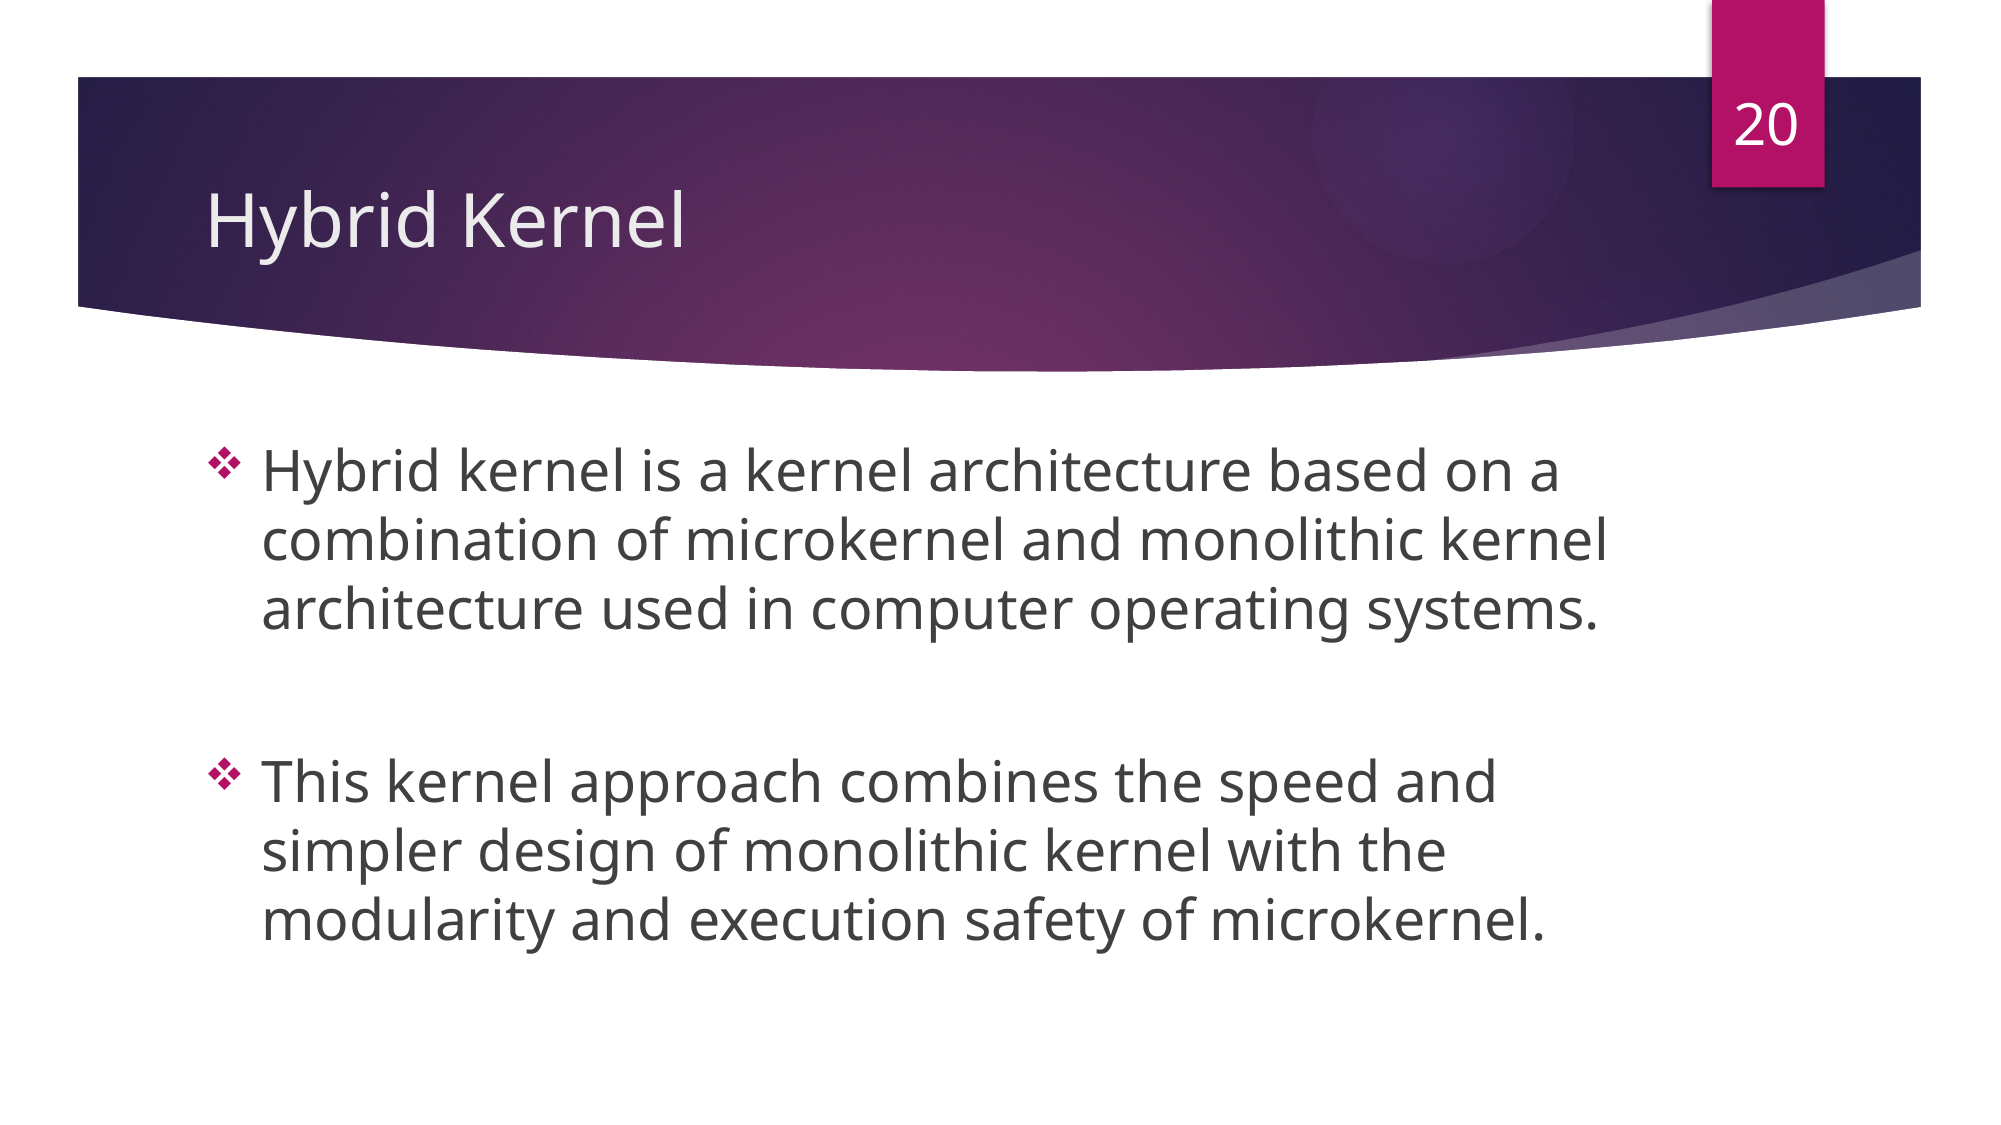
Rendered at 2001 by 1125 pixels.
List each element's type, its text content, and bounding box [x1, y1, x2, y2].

slide_number 20 [1698, 48, 1836, 175]
title Hybrid Kernel [189, 159, 1627, 276]
list Hybrid kernel is a kernel architecture based on a combination of microkernel and monolithic kernel architecture used in computer operating systems. This kernel approach combines the speed and simpler design of monolithic kernel with the modularity and execution safety of microkernel. [189, 427, 1638, 988]
